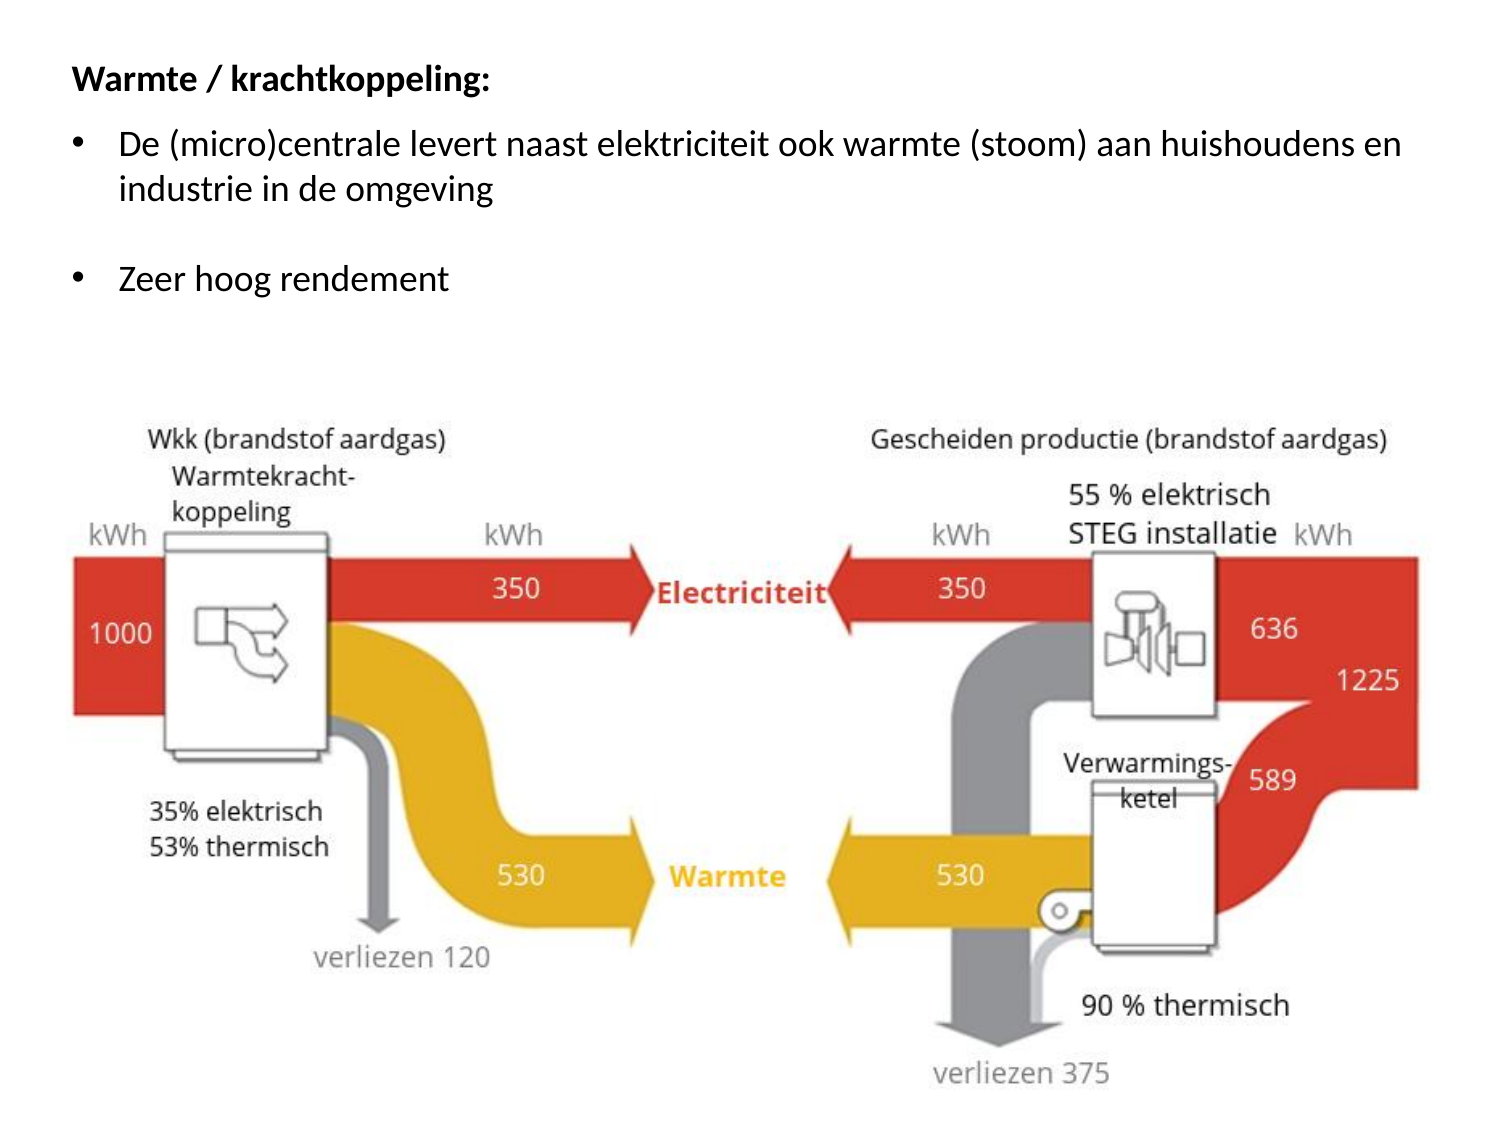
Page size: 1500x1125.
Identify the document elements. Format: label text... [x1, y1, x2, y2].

picture [66, 407, 1434, 1103]
text_box Warmte / krachtkoppeling: De (micro)centrale levert naast elektriciteit ook warmte (stoom) aan huishoudens en industrie in de omgeving Zeer hoog rendement [56, 46, 1489, 327]
